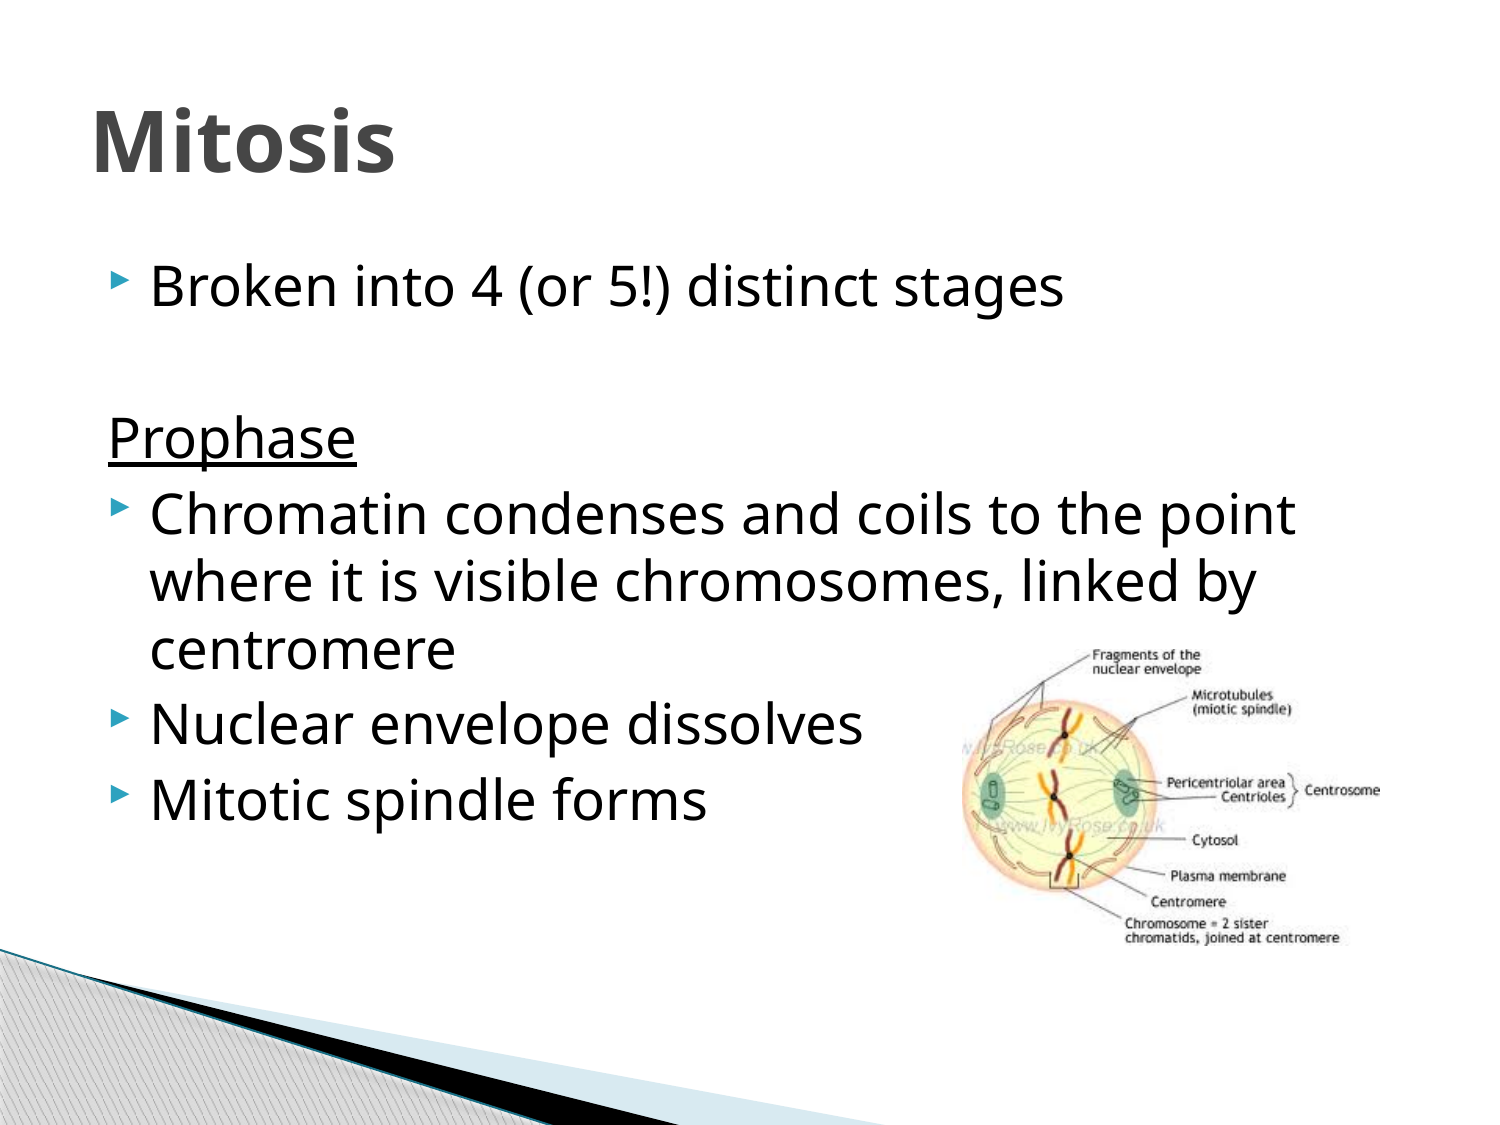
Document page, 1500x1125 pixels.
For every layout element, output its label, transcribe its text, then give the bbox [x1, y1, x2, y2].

title Mitosis [75, 45, 1425, 233]
list Broken into 4 (or 5!) distinct stages Prophase Chromatin condenses and coils to the point where it is visible chromosomes, linked by centromere Nuclear envelope dissolves Mitotic spindle forms [75, 243, 1425, 986]
picture [962, 649, 1380, 946]
